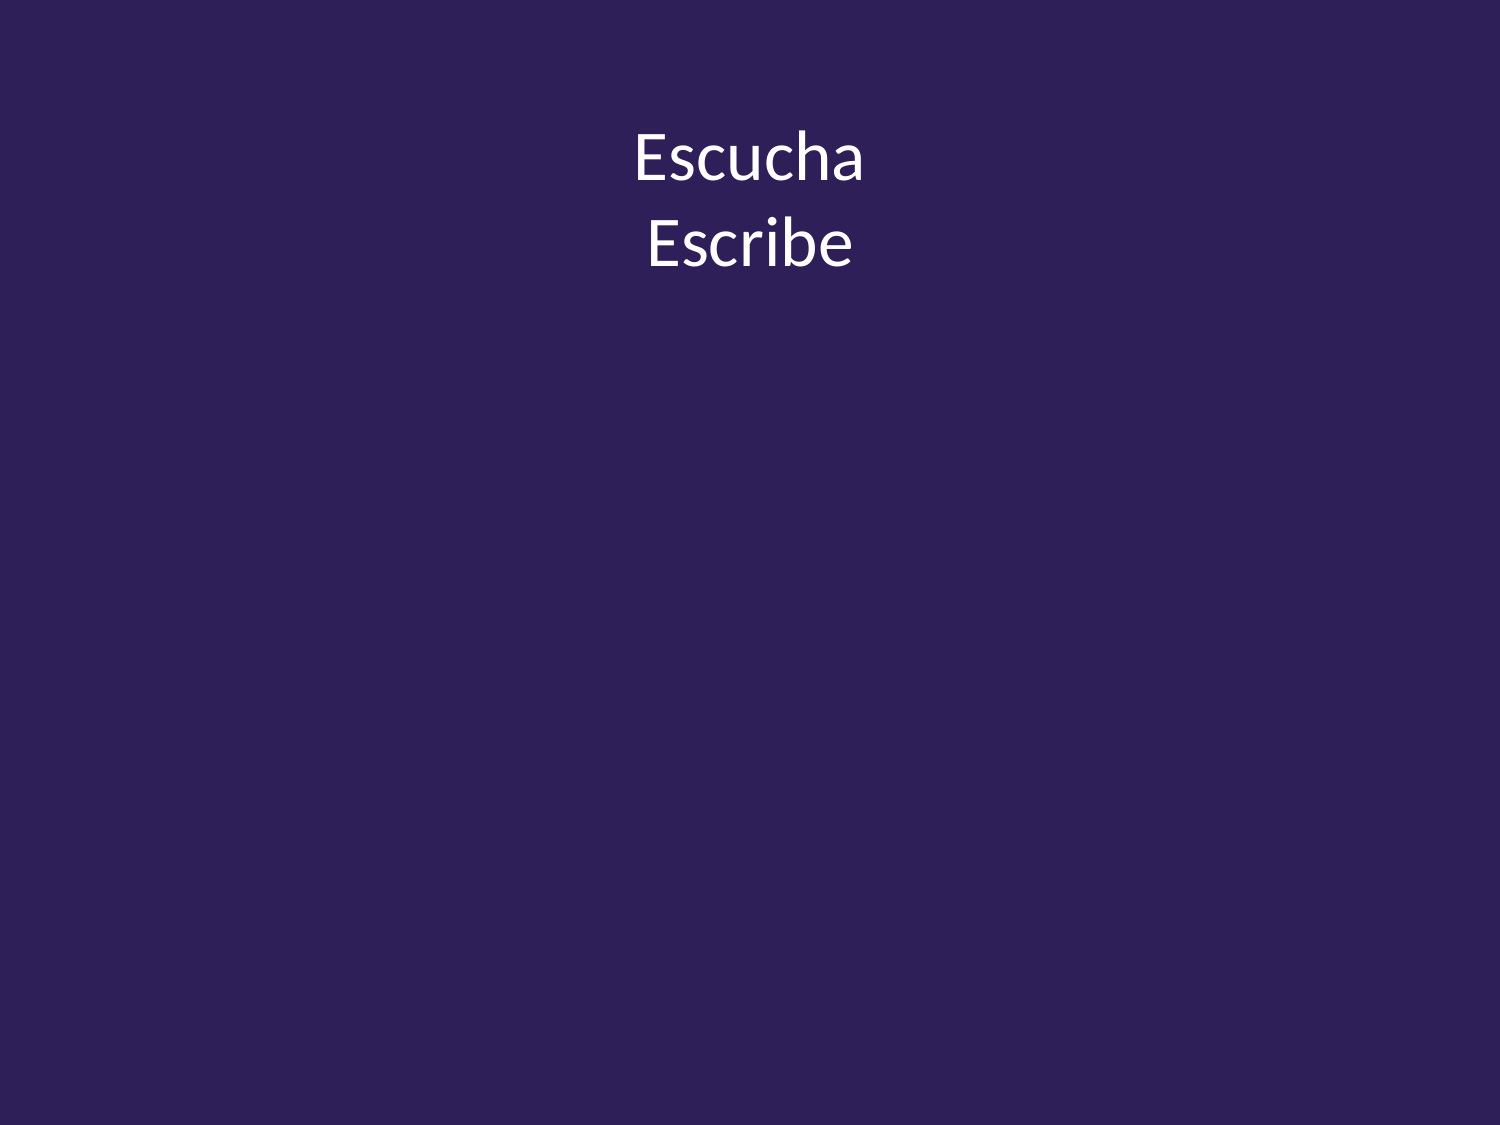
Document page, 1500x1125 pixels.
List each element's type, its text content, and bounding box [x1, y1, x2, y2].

title Escucha Escribe [75, 101, 1425, 289]
